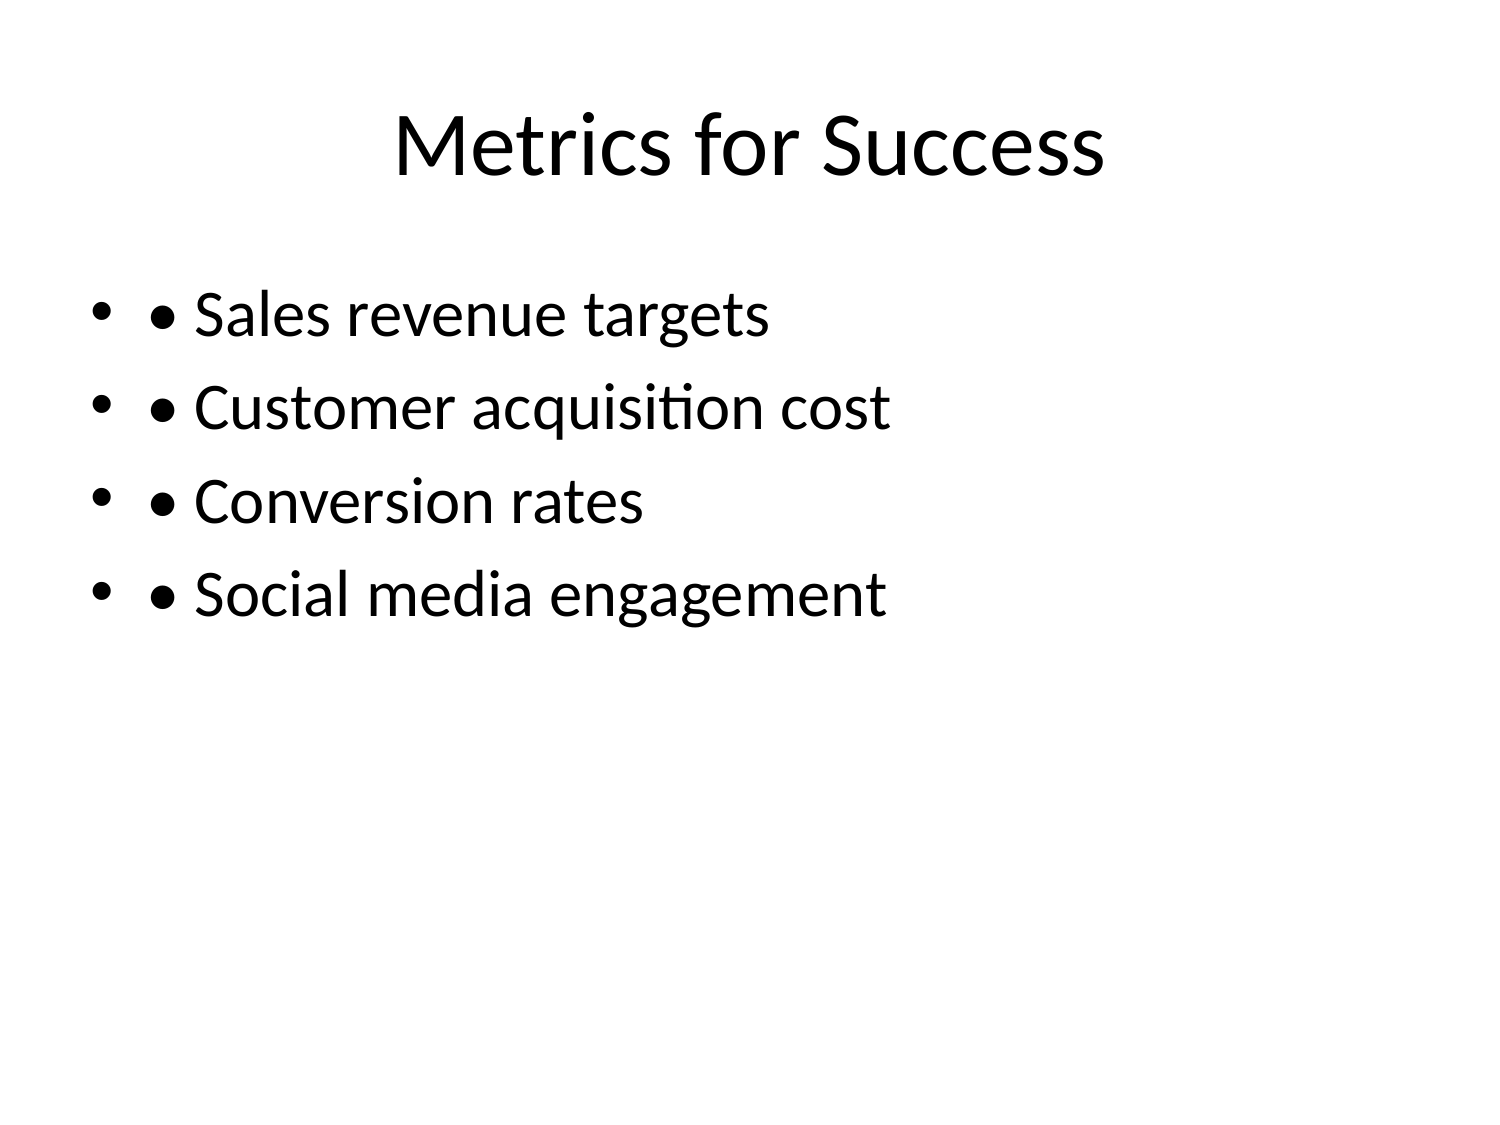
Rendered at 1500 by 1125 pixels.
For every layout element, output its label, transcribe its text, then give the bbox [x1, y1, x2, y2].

title Metrics for Success [75, 45, 1425, 233]
list • Sales revenue targets • Customer acquisition cost • Conversion rates • Social media engagement [75, 262, 1425, 1005]
